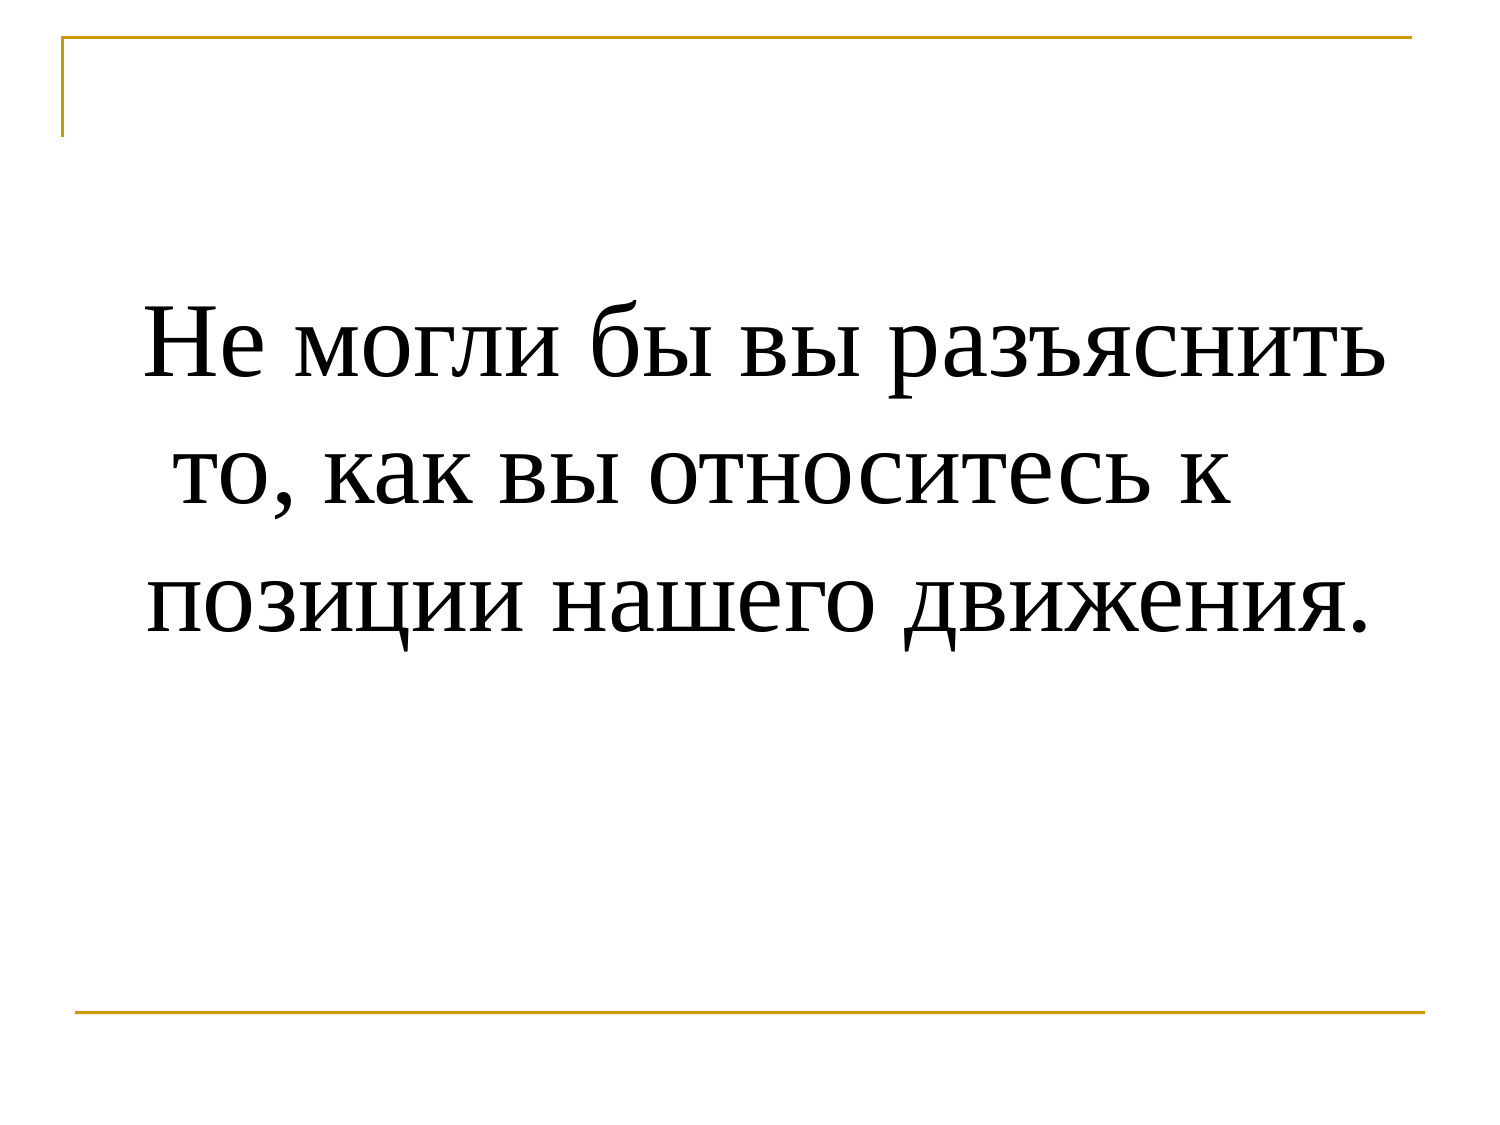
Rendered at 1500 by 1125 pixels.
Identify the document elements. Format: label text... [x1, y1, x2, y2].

list Не могли бы вы разъяснить то, как вы относитесь к позиции нашего движения. [74, 262, 1426, 1006]
